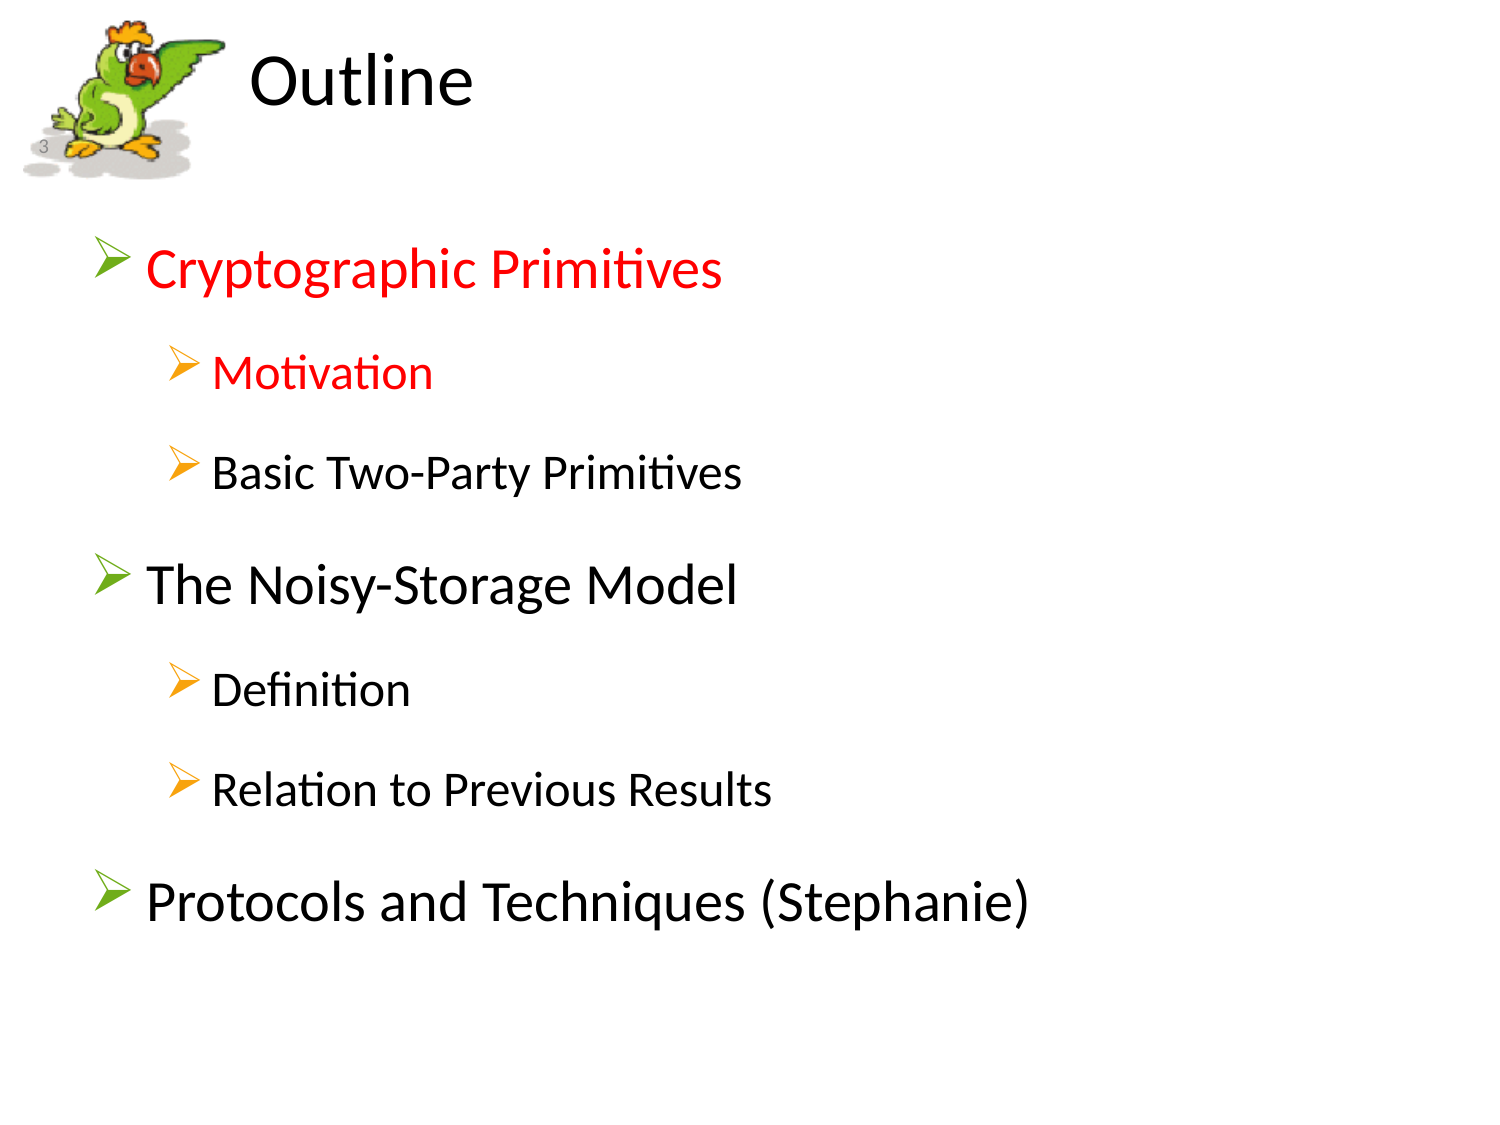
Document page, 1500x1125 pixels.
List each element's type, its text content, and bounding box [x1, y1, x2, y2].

picture [23, 0, 226, 200]
title Outline [234, 23, 1477, 176]
list Cryptographic Primitives Motivation Basic Two-Party Primitives The Noisy-Storage Model Definition Relation to Previous Results Protocols and Techniques (Stephanie) [75, 187, 1425, 973]
